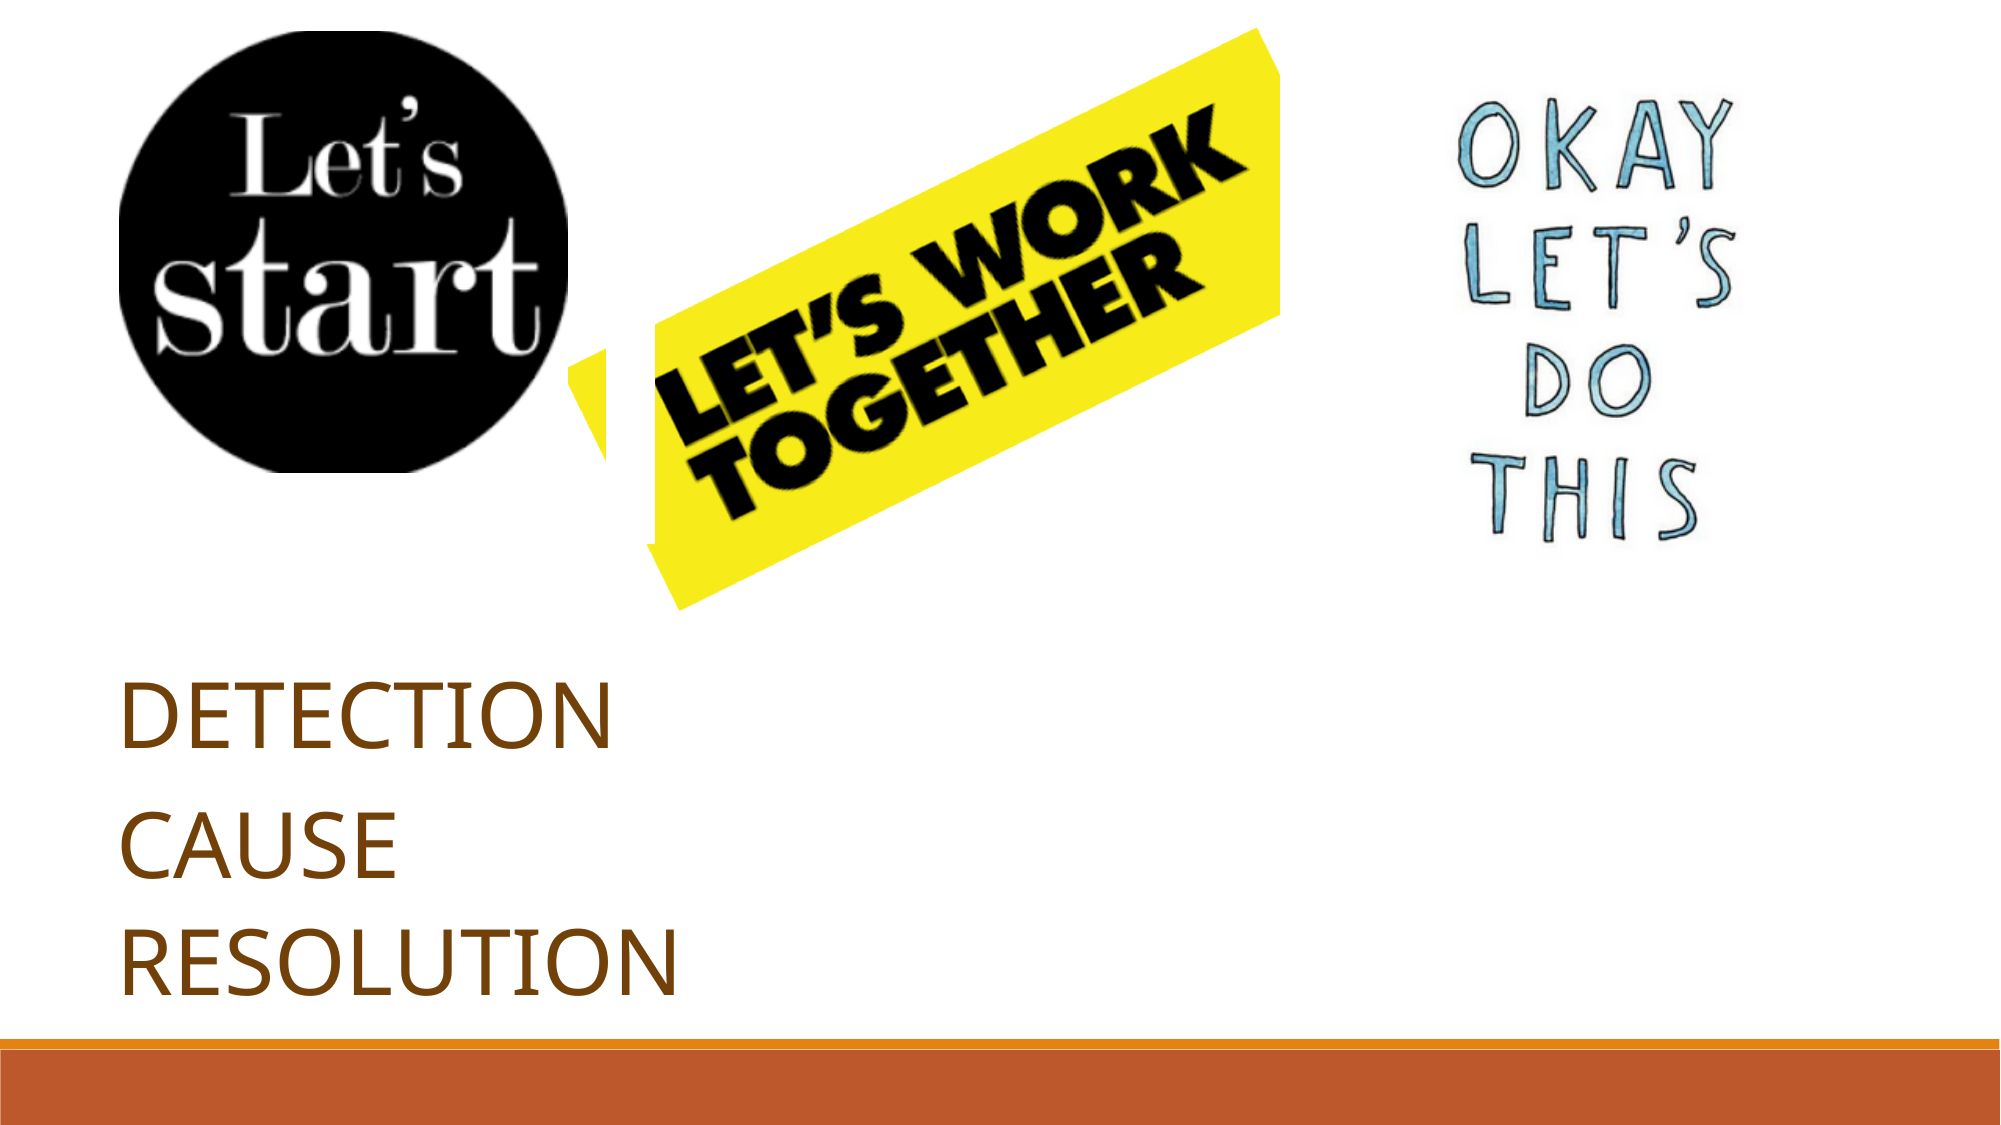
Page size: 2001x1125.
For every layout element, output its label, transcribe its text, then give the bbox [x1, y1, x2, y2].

picture [118, 20, 1889, 617]
text_box DETECTION [101, 649, 1809, 774]
text_box CAUSE [101, 779, 728, 895]
text_box RESOLUTION [101, 895, 841, 1021]
